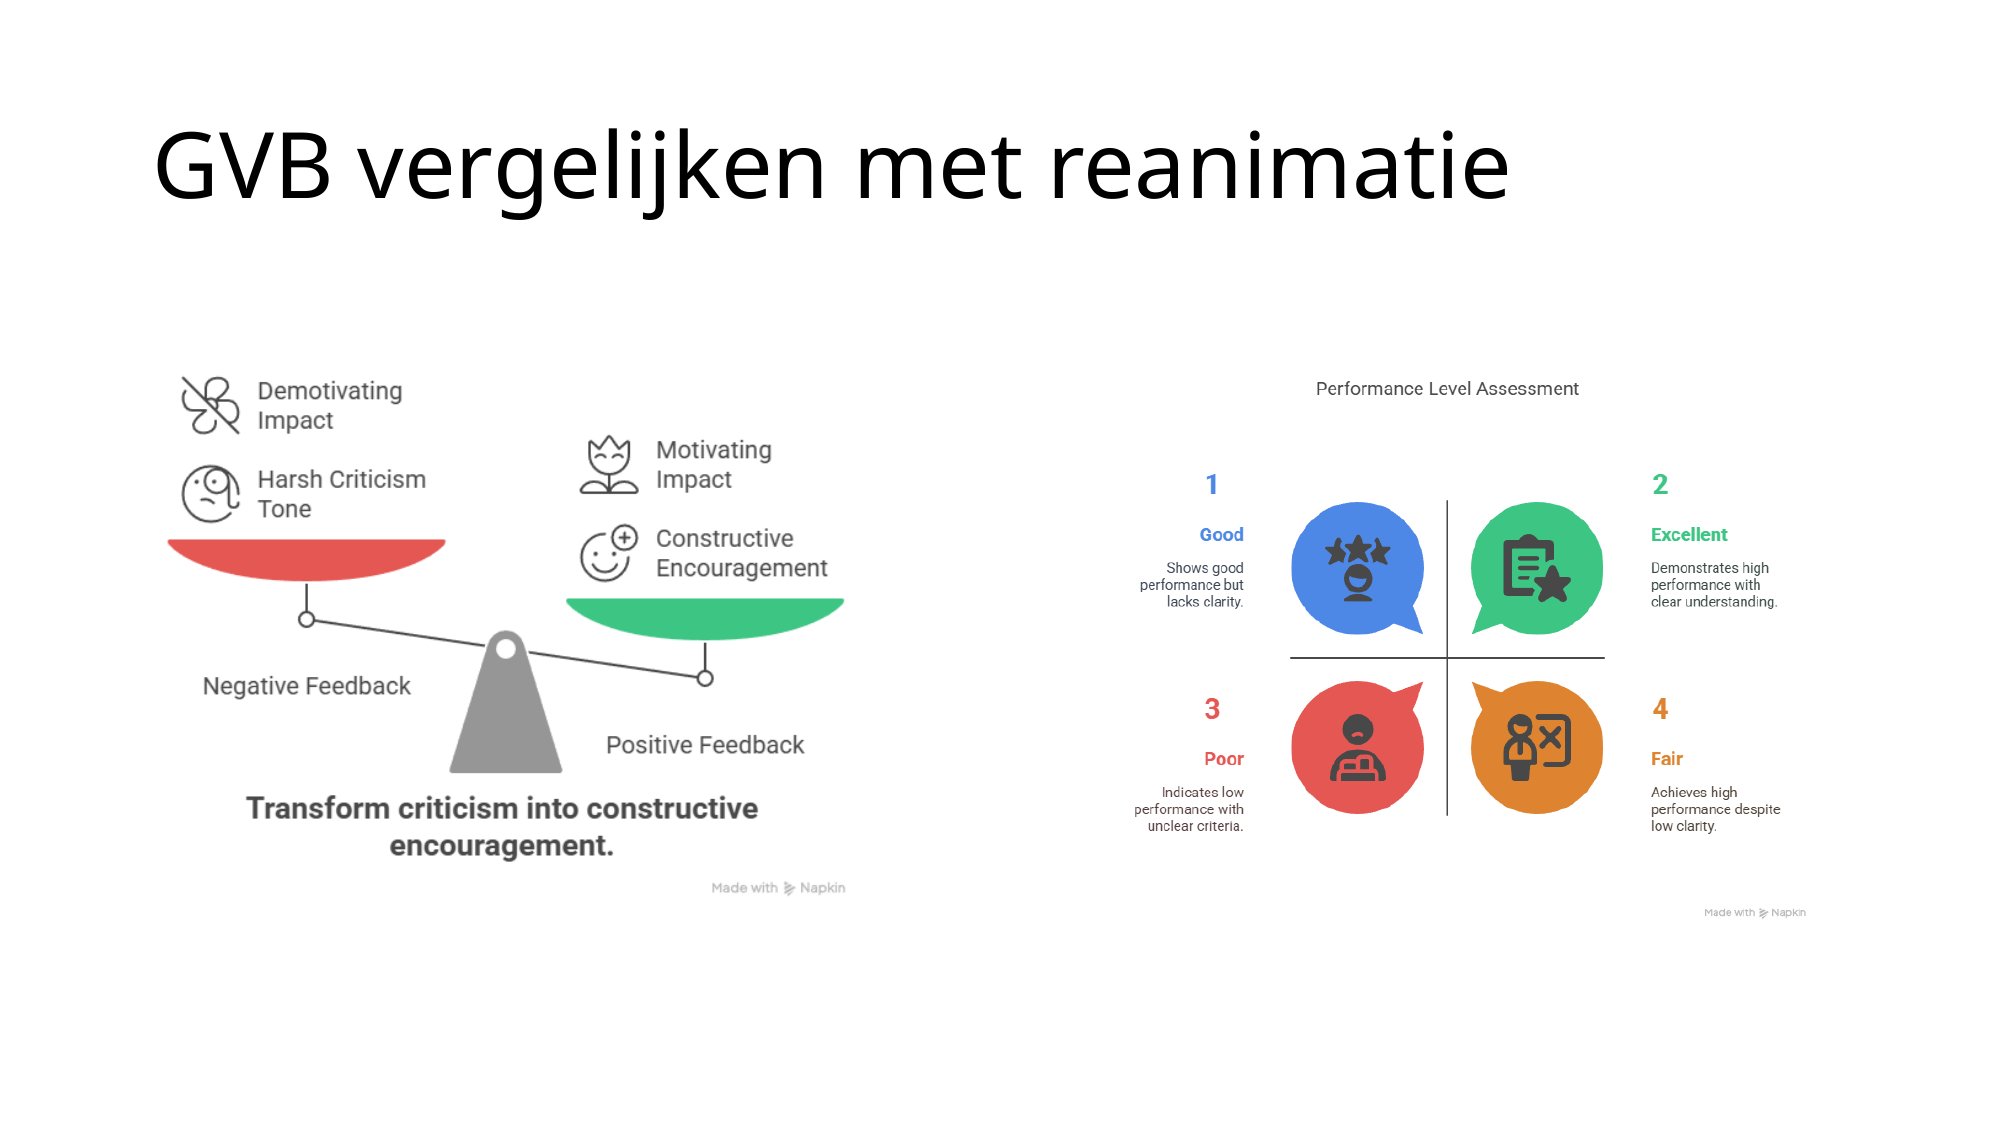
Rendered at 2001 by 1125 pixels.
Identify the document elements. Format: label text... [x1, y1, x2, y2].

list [136, 316, 875, 923]
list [1065, 332, 1828, 938]
title GVB vergelijken met reanimatie [137, 59, 1863, 278]
